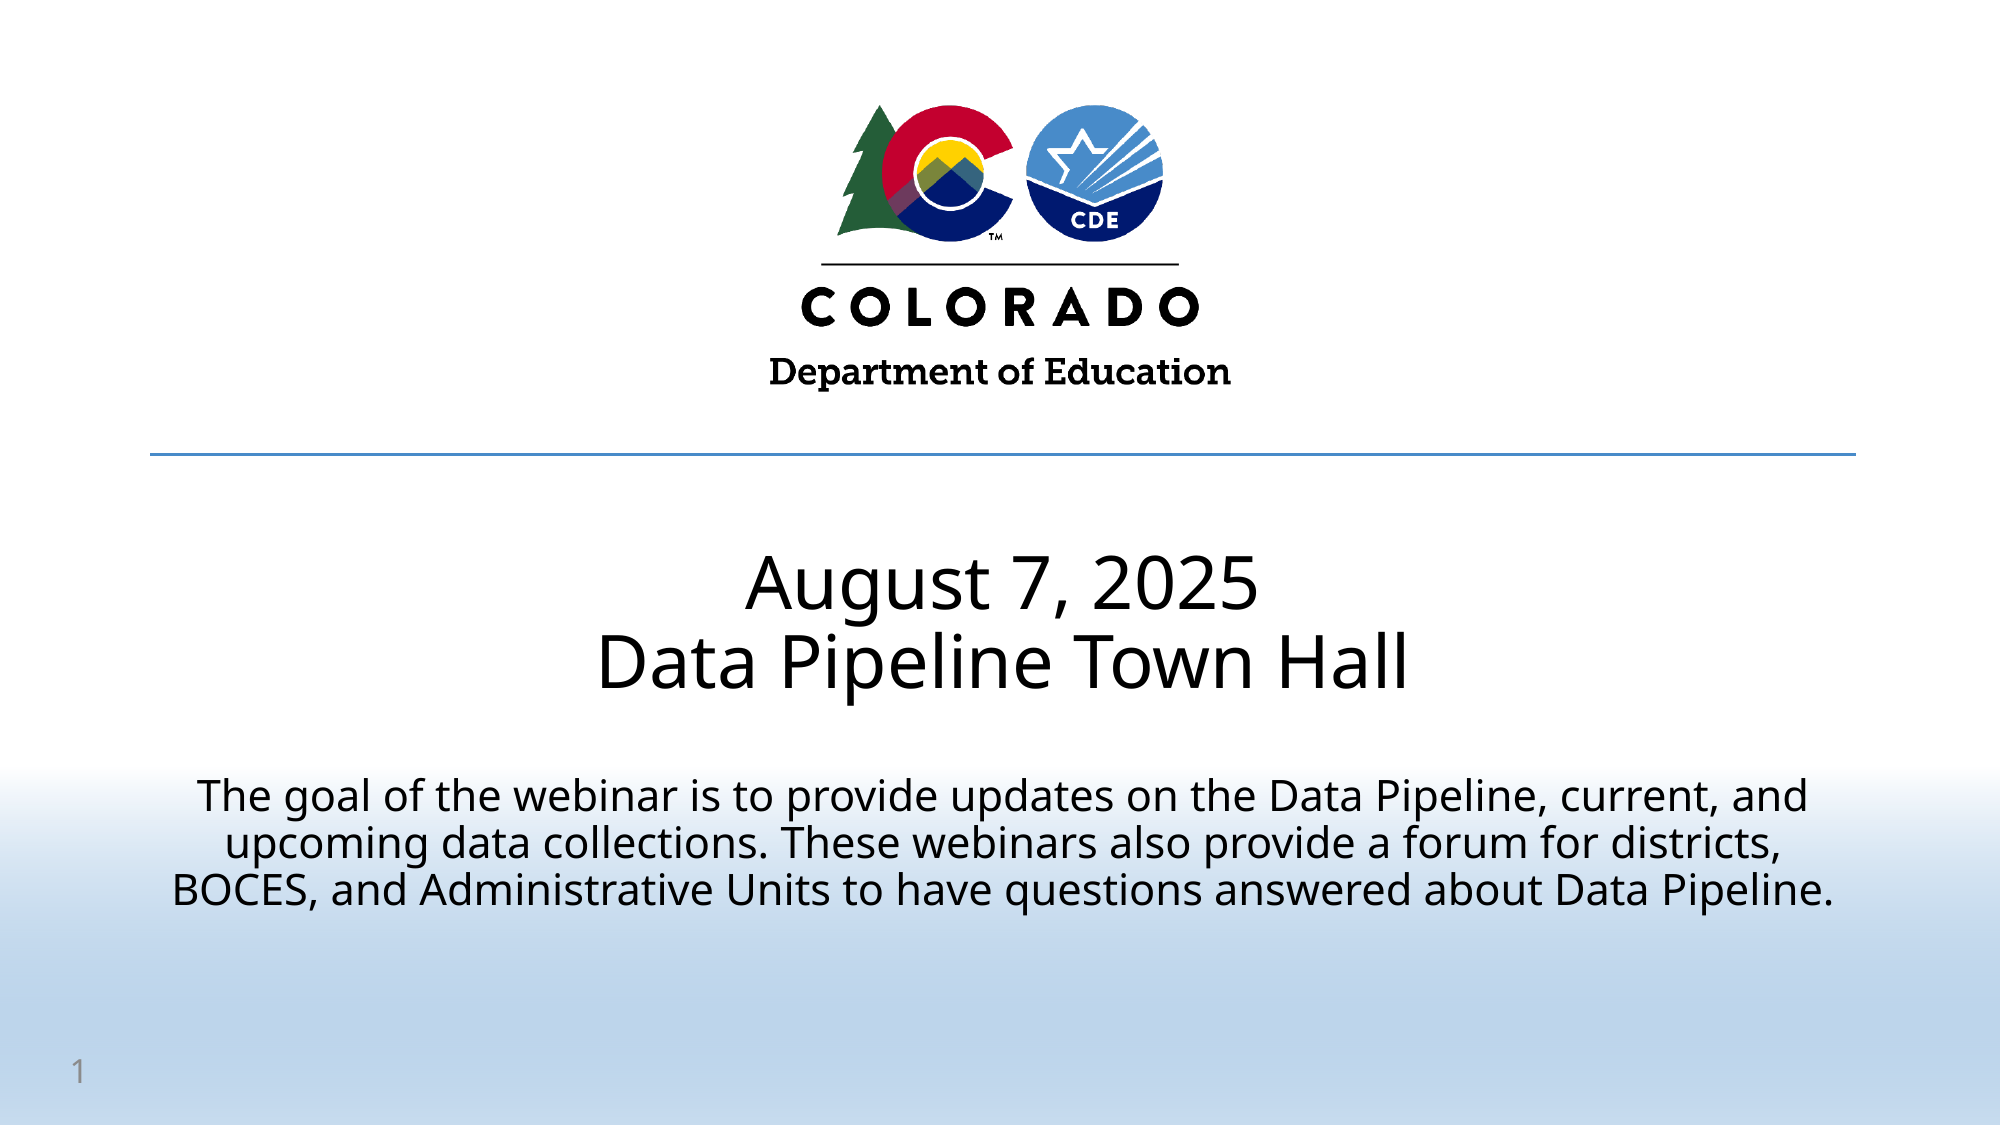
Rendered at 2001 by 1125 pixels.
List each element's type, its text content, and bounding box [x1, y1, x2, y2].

subtitle The goal of the webinar is to provide updates on the Data Pipeline, current, and upcoming data collections. These webinars also provide a forum for districts, BOCES, and Administrative Units to have questions answered about Data Pipeline. [150, 766, 1857, 927]
picture [768, 103, 1232, 393]
title August 7, 2025 Data Pipeline Town Hall [150, 545, 1857, 705]
slide_number 1 [54, 1042, 505, 1103]
